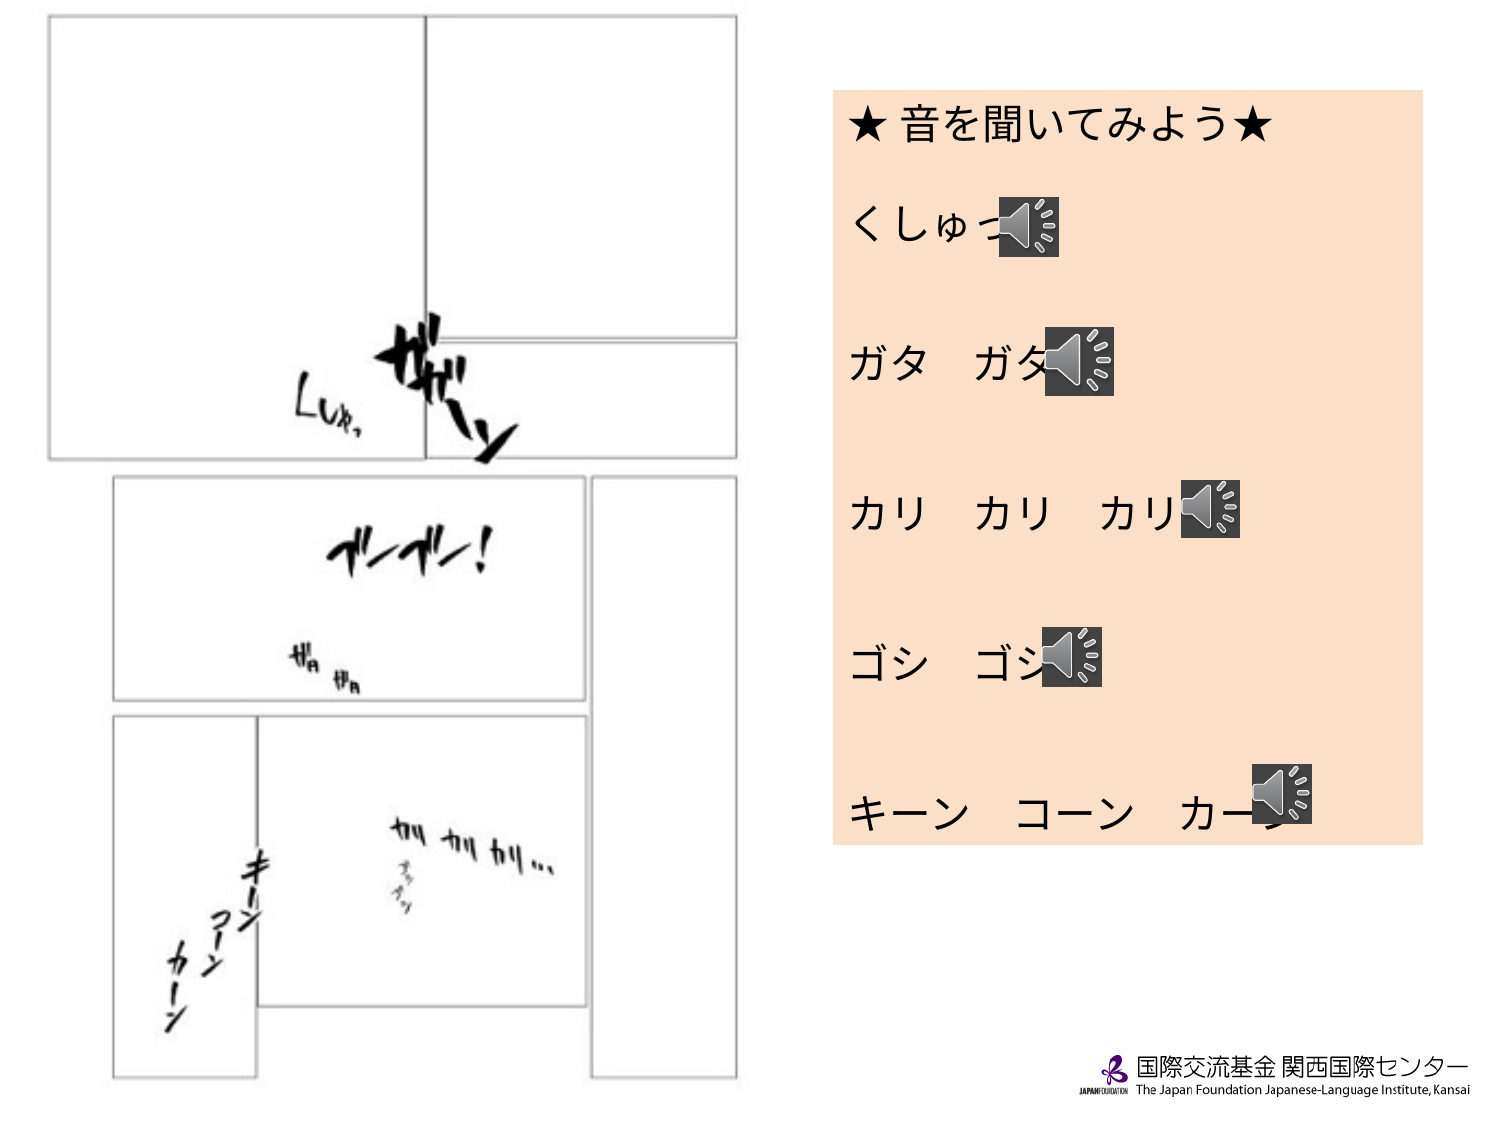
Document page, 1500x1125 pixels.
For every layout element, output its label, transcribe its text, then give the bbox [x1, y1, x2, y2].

picture [997, 196, 1061, 259]
picture [1180, 478, 1241, 540]
text_box ★音を聞いてみよう★ くしゅっ ガタ ガタ カリ カリ カリ・・・ ゴシ ゴシ キーン コーン カーン [832, 90, 1424, 846]
picture [1040, 625, 1104, 689]
picture [32, 0, 819, 1096]
picture [1043, 325, 1116, 398]
picture [1250, 763, 1314, 826]
picture [1069, 1047, 1477, 1102]
